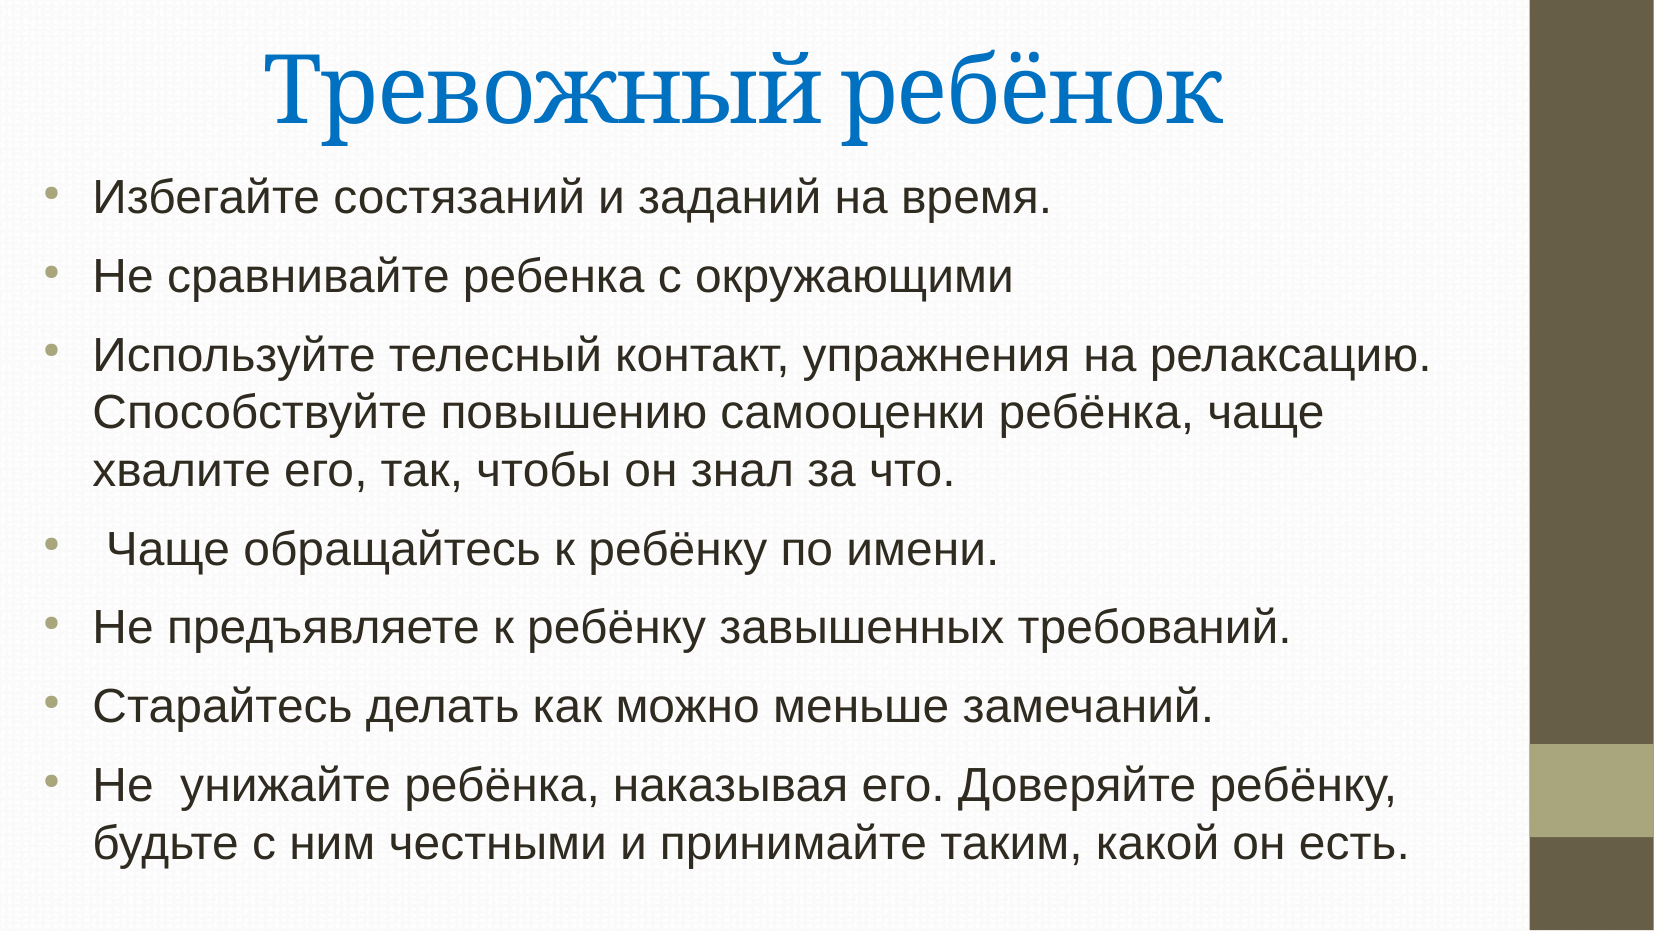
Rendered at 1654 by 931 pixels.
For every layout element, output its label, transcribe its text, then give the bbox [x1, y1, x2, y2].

list Избегайте состязаний и заданий на время. Не сравнивайте ребенка с окружающими Используйте телесный контакт, упражнения на релаксацию. Способствуйте повышению самооценки ребёнка, чаще хвалите его, так, чтобы он знал за что. Чаще обращайтесь к ребёнку по имени. Не предъявляете к ребёнку завышенных требований. Старайтесь делать как можно меньше замечаний. Не унижайте ребёнка, наказывая его. Доверяйте ребёнку, будьте с ним честными и принимайте таким, какой он есть. [11, 157, 1501, 879]
title Тревожный ребёнок [0, 36, 1489, 135]
